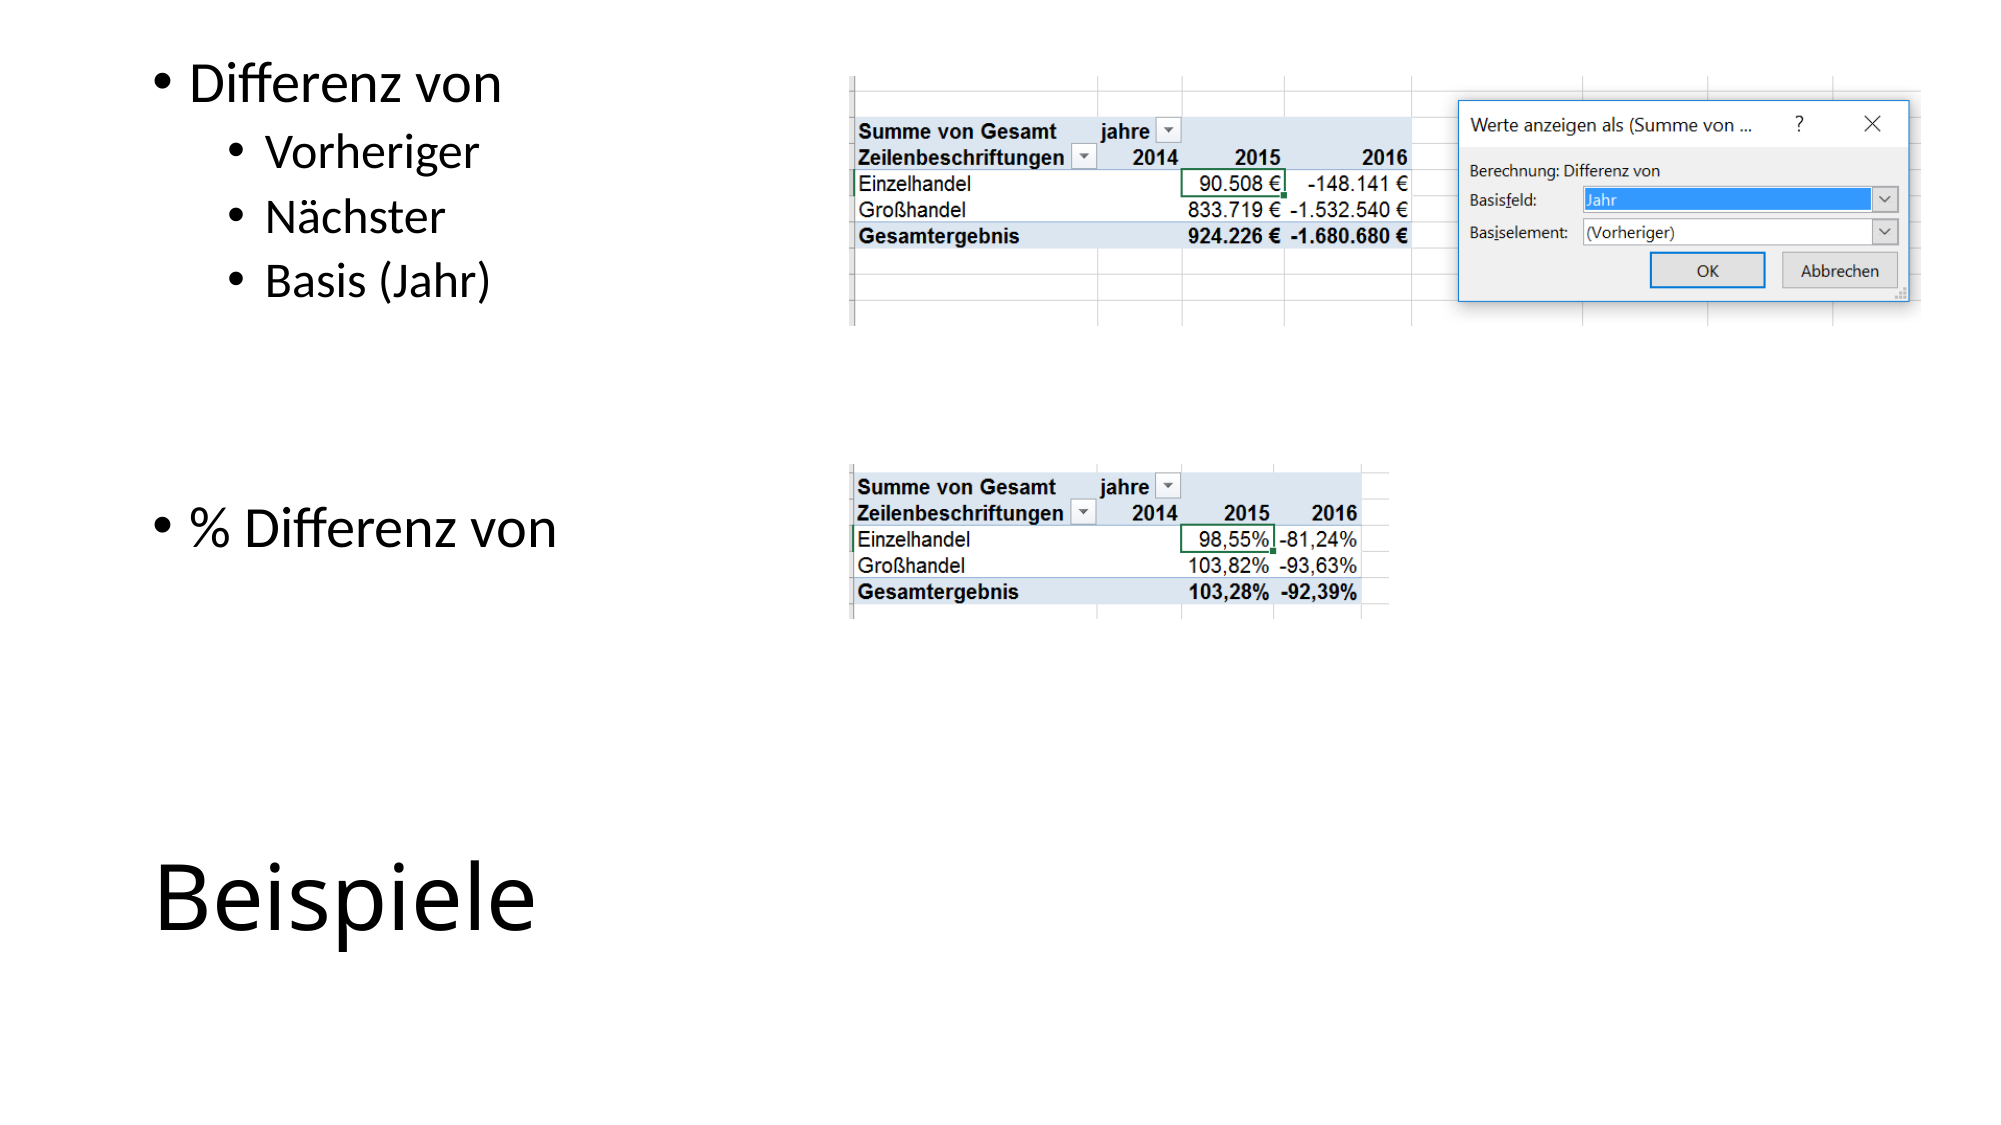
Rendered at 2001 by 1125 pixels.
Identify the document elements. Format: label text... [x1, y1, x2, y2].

picture [849, 76, 1921, 326]
picture [849, 464, 1389, 619]
title Beispiele [137, 791, 1863, 1010]
list Differenz von Vorheriger Nächster Basis (Jahr) % Differenz von [137, 44, 988, 759]
